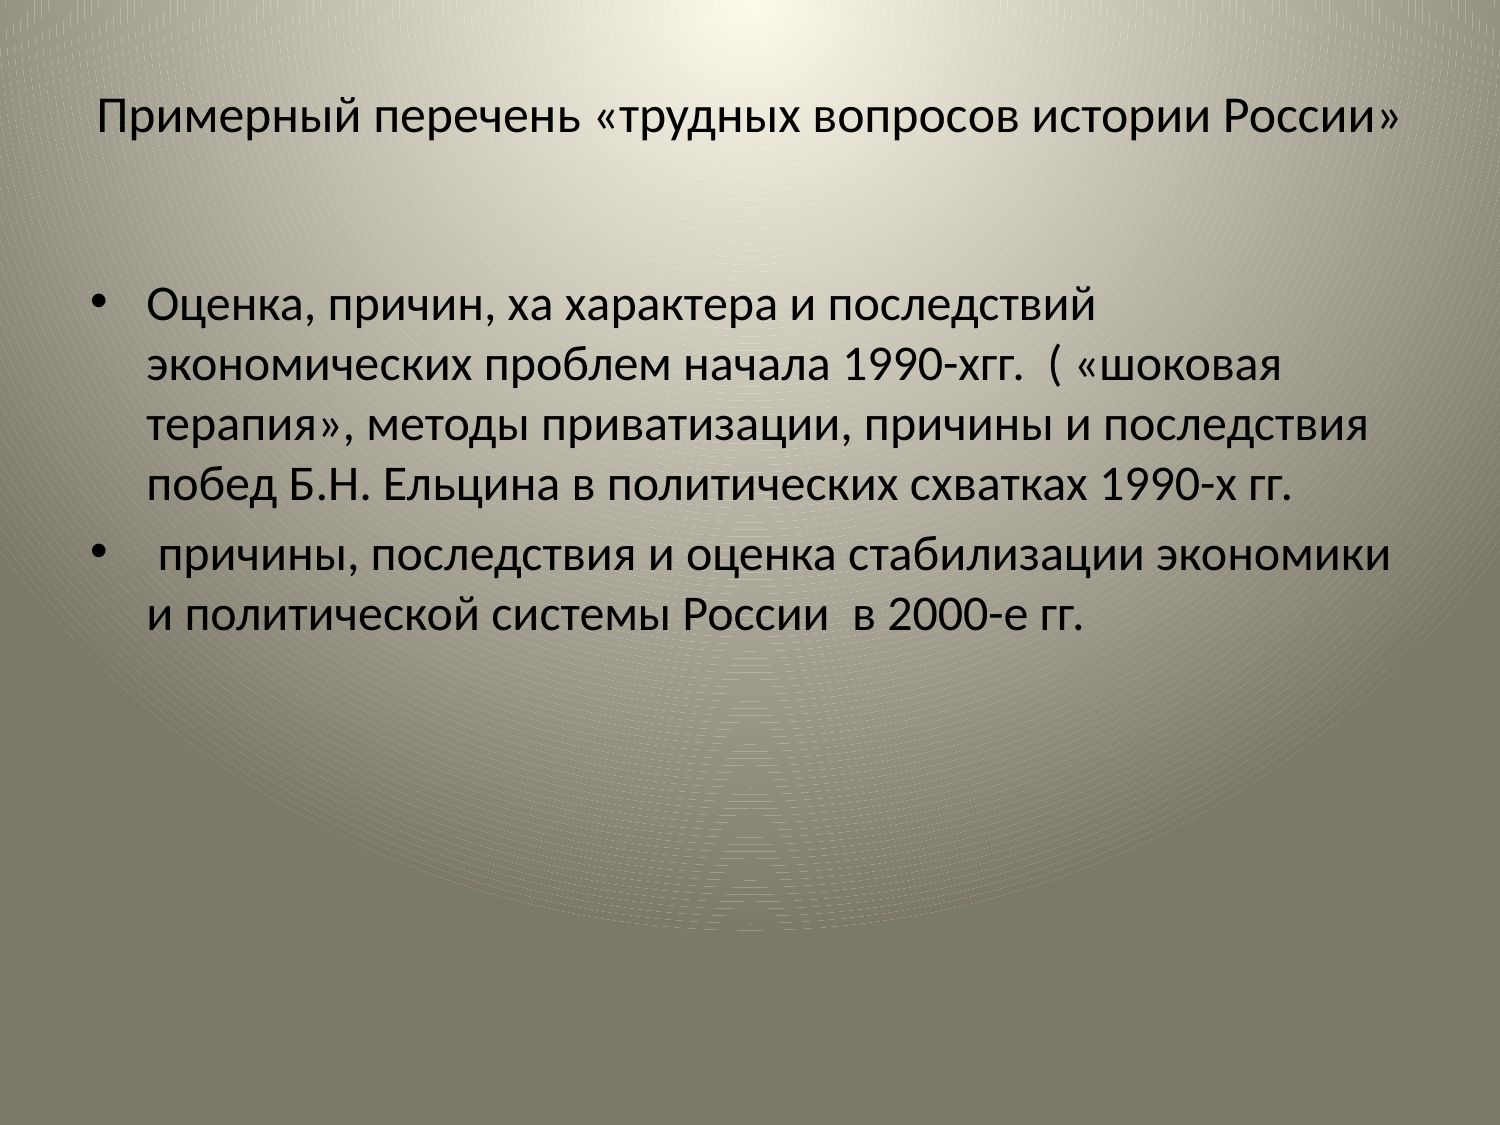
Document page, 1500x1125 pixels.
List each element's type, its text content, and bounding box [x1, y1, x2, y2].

list Оценка, причин, ха характера и последствий экономических проблем начала 1990-хгг. ( «шоковая терапия», методы приватизации, причины и последствия побед Б.Н. Ельцина в политических схватках 1990-х гг. причины, последствия и оценка стабилизации экономики и политической системы России в 2000-е гг. [75, 262, 1425, 1005]
title Примерный перечень «трудных вопросов истории России» [75, 45, 1425, 233]
